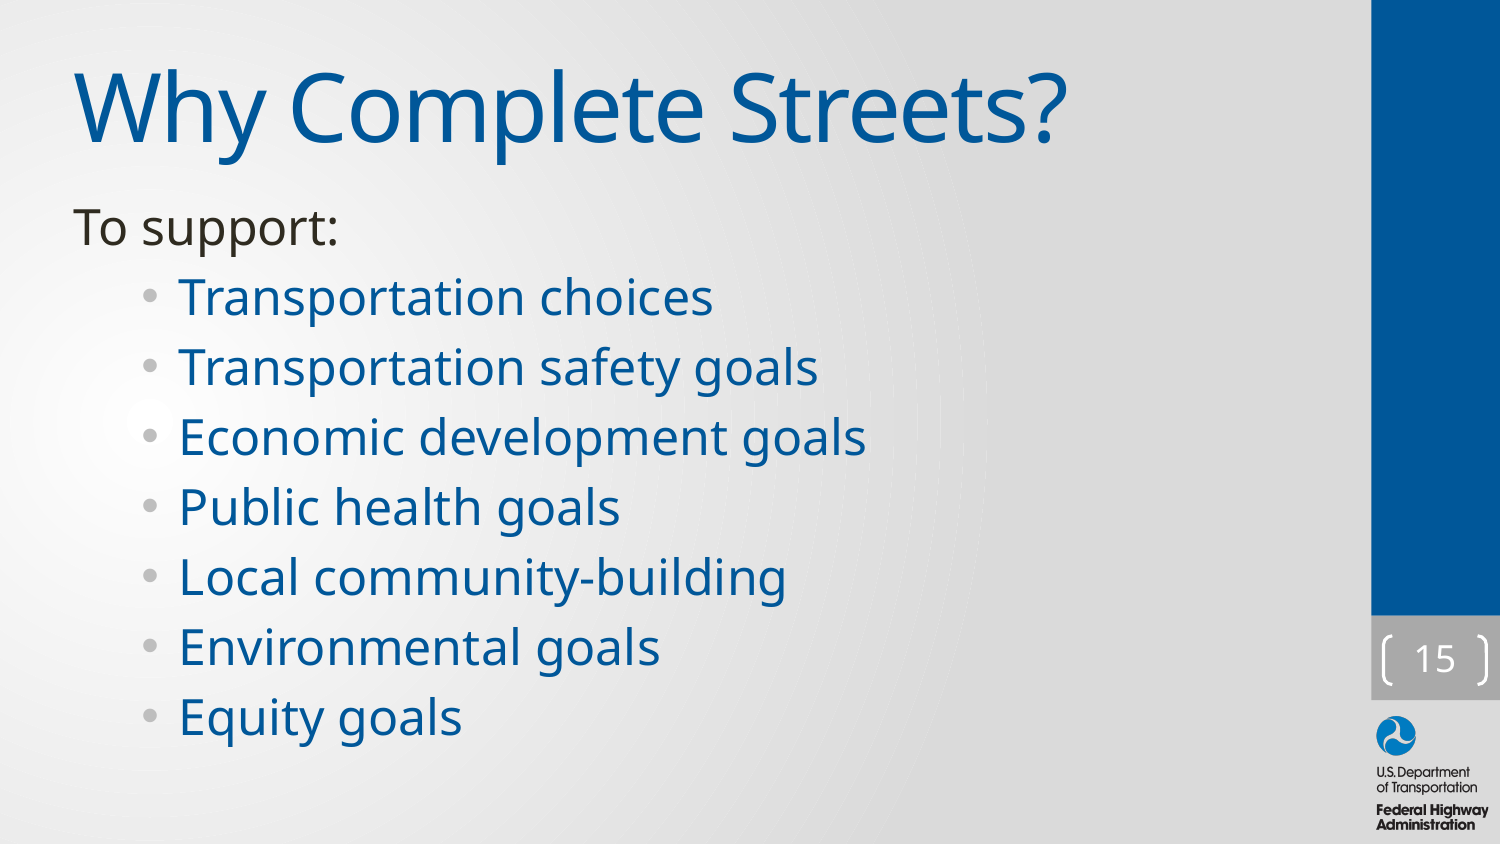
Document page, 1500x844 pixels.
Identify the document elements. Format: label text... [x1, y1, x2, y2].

slide_number 15 [1381, 634, 1488, 687]
list To support: Transportation choices Transportation safety goals Economic development goals Public health goals Local community-building Environmental goals Equity goals [58, 187, 1309, 788]
title Why Complete Streets? [58, 33, 1309, 175]
